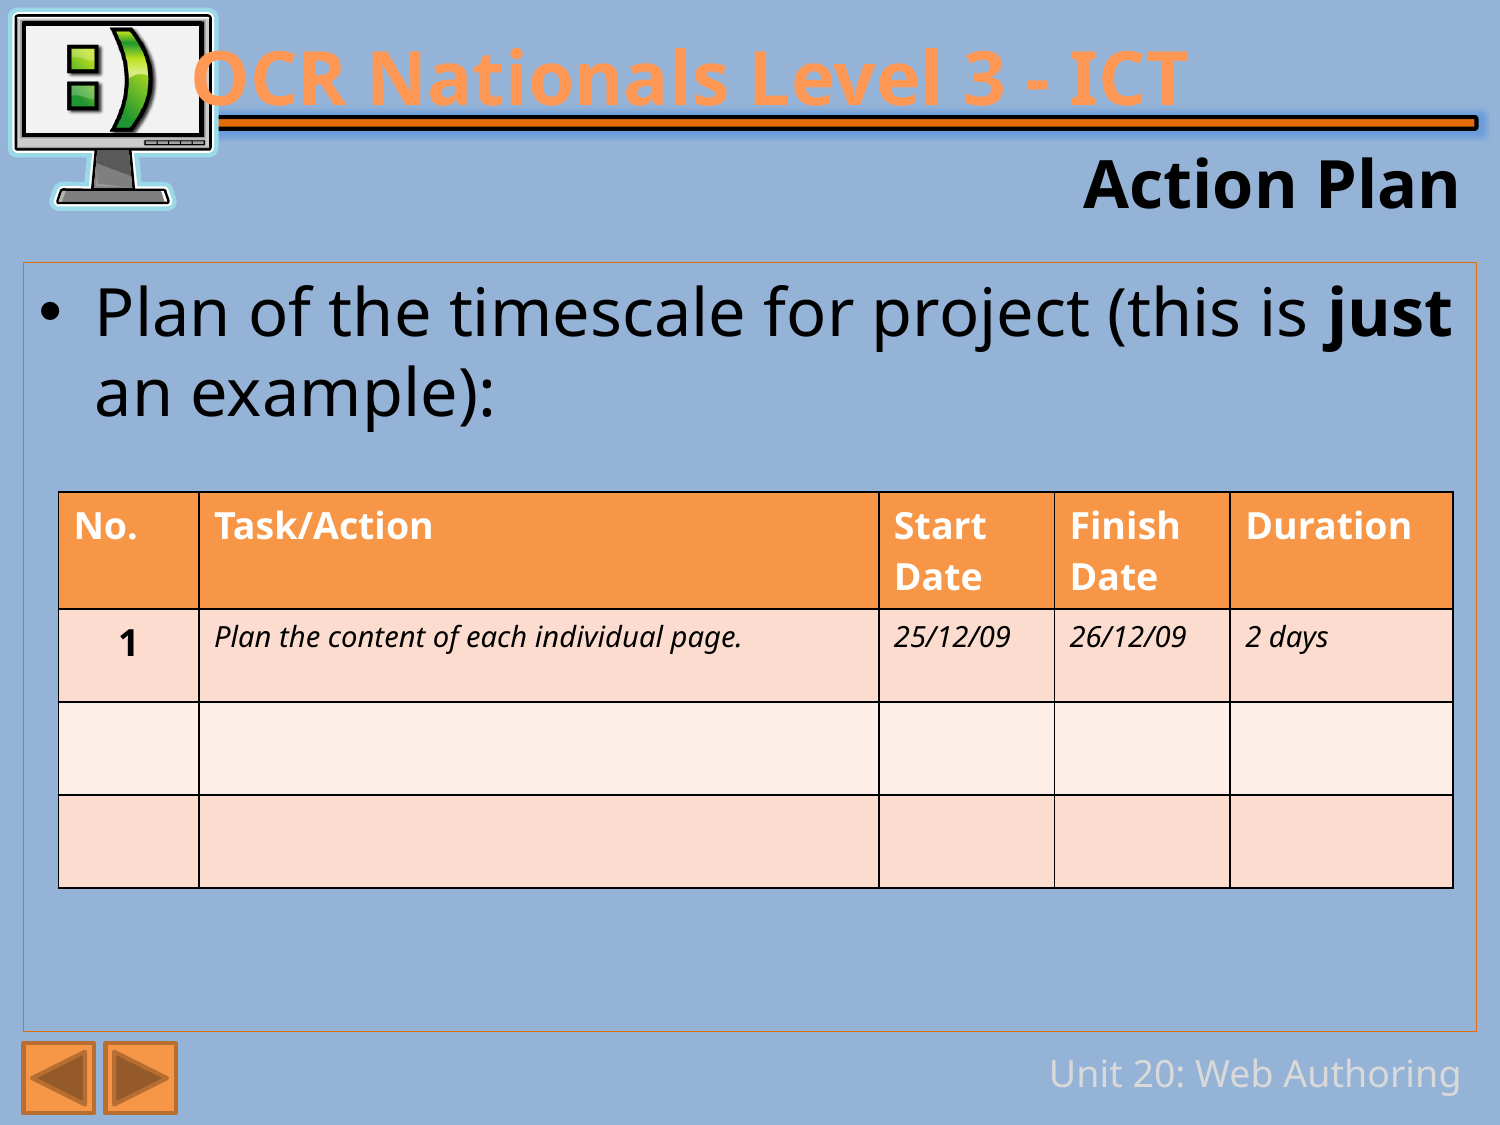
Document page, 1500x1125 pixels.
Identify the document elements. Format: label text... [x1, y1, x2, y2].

table_cell [880, 703, 1054, 794]
table_header No. [59, 493, 198, 608]
table_cell 1 [59, 610, 198, 701]
table_cell [880, 796, 1054, 887]
table_header Finish Date [1055, 493, 1229, 608]
table_cell [200, 796, 878, 887]
table_cell 26/12/09 [1055, 610, 1229, 701]
table_cell [1055, 703, 1229, 794]
table_cell 2 days [1231, 610, 1452, 701]
table_header Duration [1231, 493, 1452, 608]
picture [48, 21, 172, 139]
table_cell [59, 796, 198, 887]
table_cell [1231, 703, 1452, 794]
table_cell Plan the content of each individual page. [200, 610, 878, 701]
table_cell [59, 703, 198, 794]
table_header Start Date [880, 493, 1054, 608]
table_cell [1055, 796, 1229, 887]
table_cell [200, 703, 878, 794]
list Plan of the timescale for project (this is just an example): [23, 262, 1477, 1032]
table_header Task/Action [200, 493, 878, 608]
table_cell [1231, 796, 1452, 887]
table_cell 25/12/09 [880, 610, 1054, 701]
title Action Plan [187, 117, 1477, 247]
